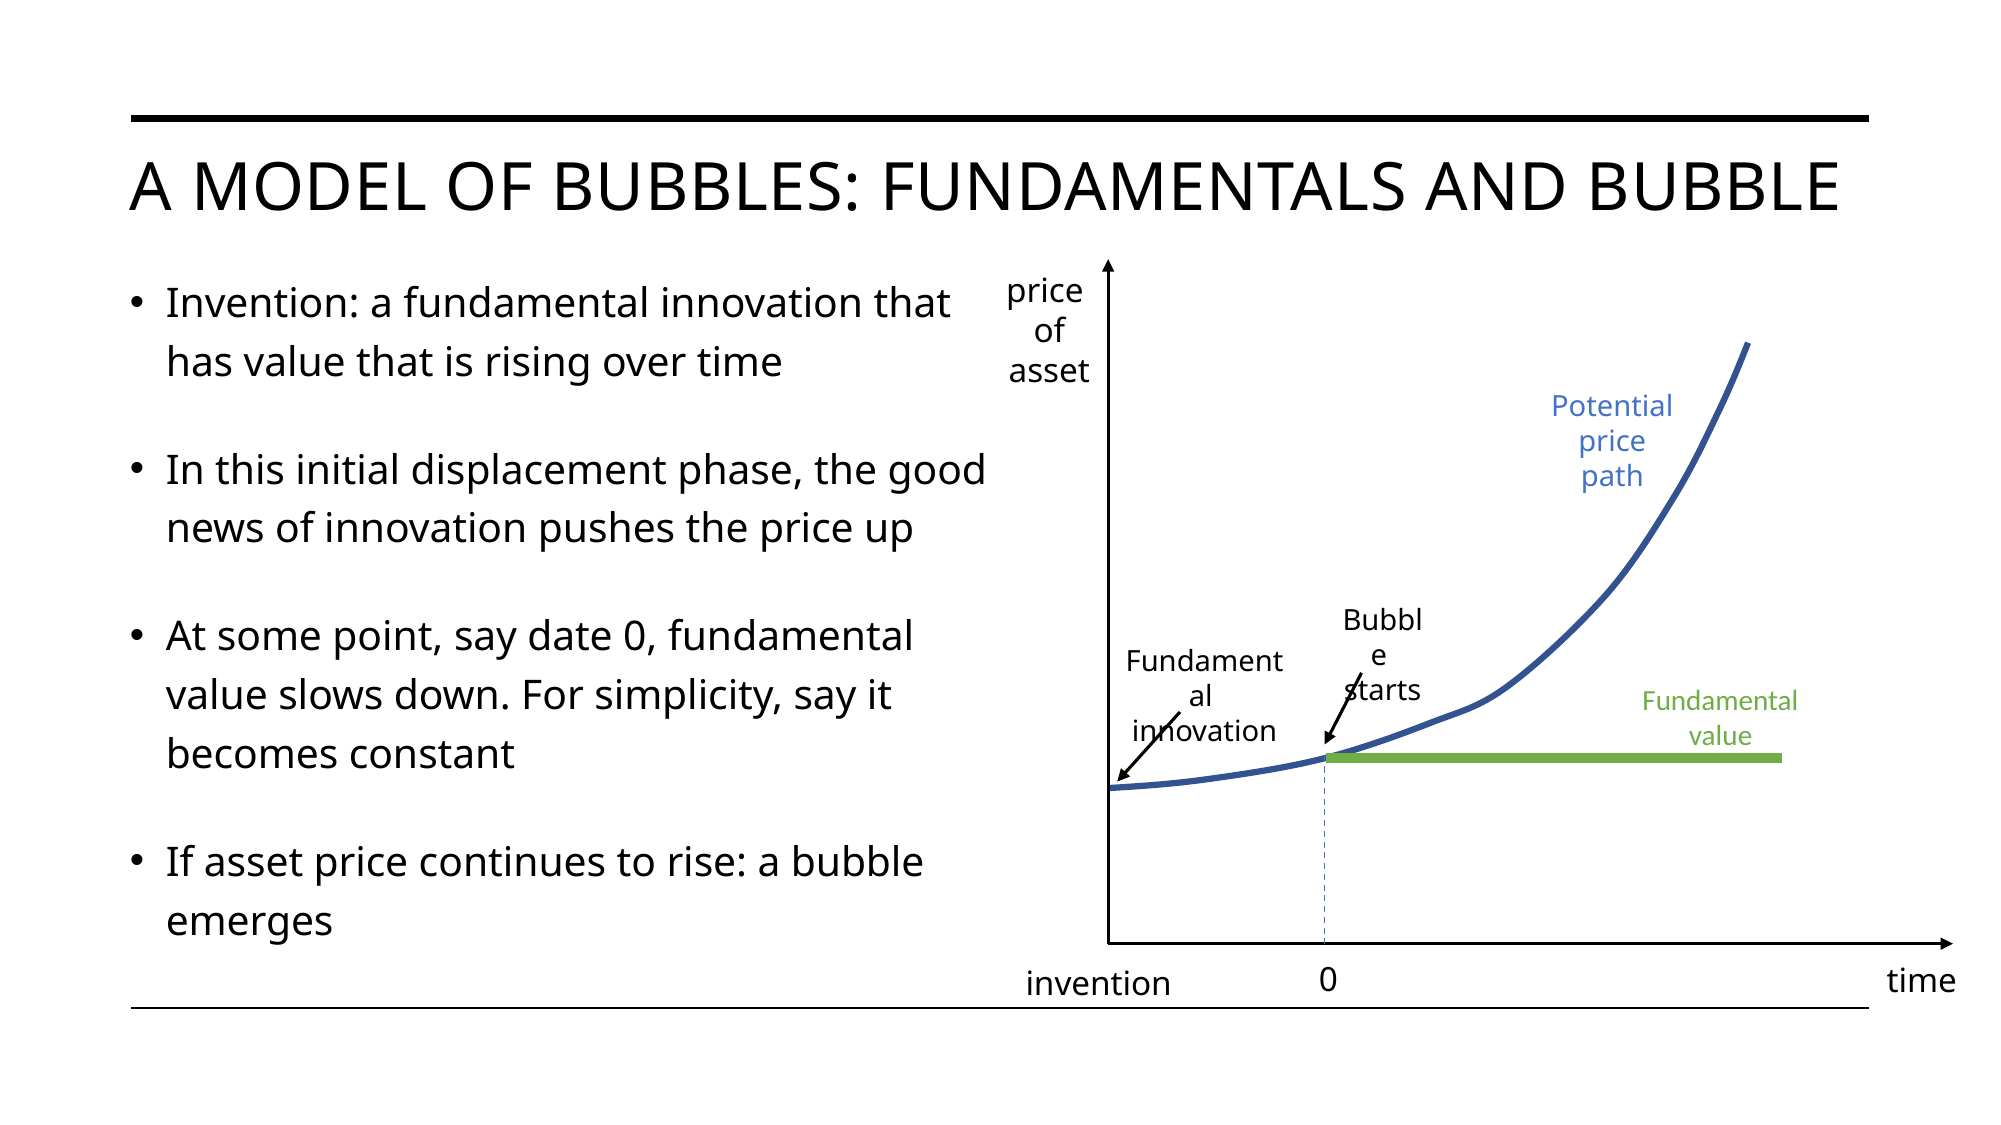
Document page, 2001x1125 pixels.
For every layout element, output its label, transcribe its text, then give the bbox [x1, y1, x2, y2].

title A model of bubbles: fundamentals and bubble [114, 136, 1869, 221]
list Invention: a fundamental innovation that has value that is rising over time In this initial displacement phase, the good news of innovation pushes the price up At some point, say date 0, fundamental value slows down. For simplicity, say it becomes constant If asset price continues to rise: a bubble emerges [114, 259, 989, 973]
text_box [989, 259, 1966, 1011]
